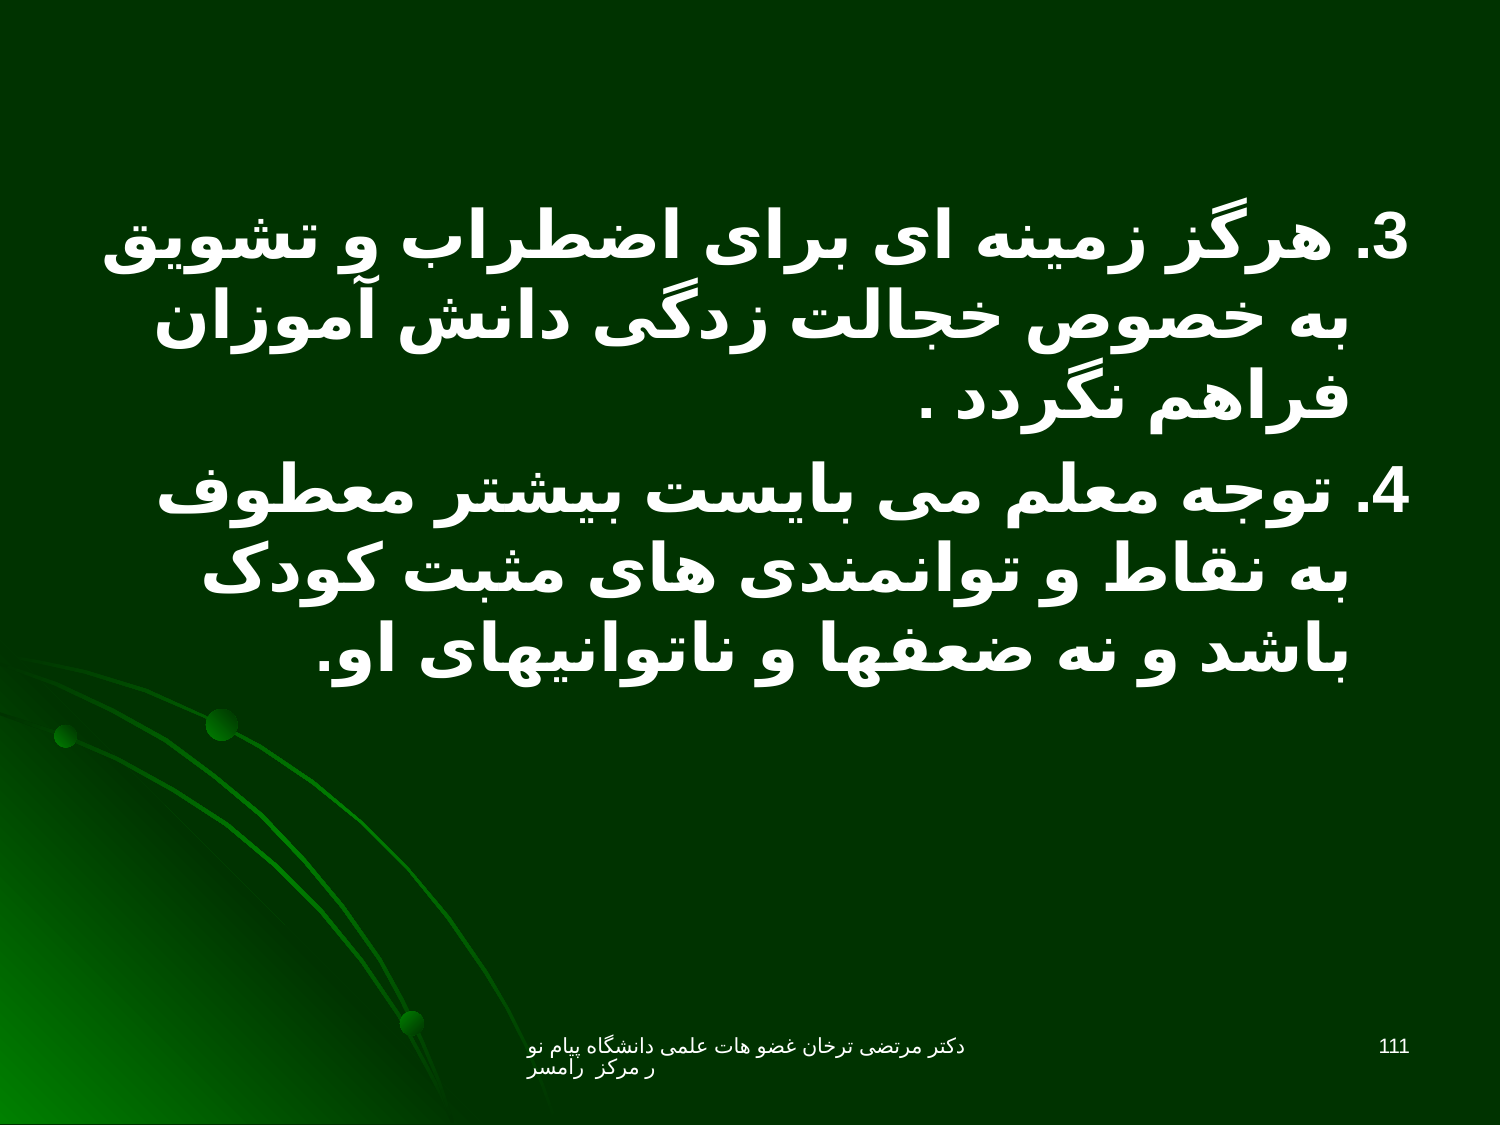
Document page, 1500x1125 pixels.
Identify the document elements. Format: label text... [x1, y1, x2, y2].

list 3. هرگز زمینه ای برای اضطراب و تشویق به خصوص خجالت زدگی دانش آموزان فراهم نگردد . 4. توجه معلم می بایست بیشتر معطوف به نقاط و توانمندی های مثبت کودک باشد و نه ضعفها و ناتوانیهای او. [74, 184, 1426, 988]
footer دکتر مرتضی ترخان غضو هات علمی دانشگاه پیام نور مرکز رامسر [512, 1024, 988, 1101]
slide_number 111 [1074, 1024, 1426, 1101]
